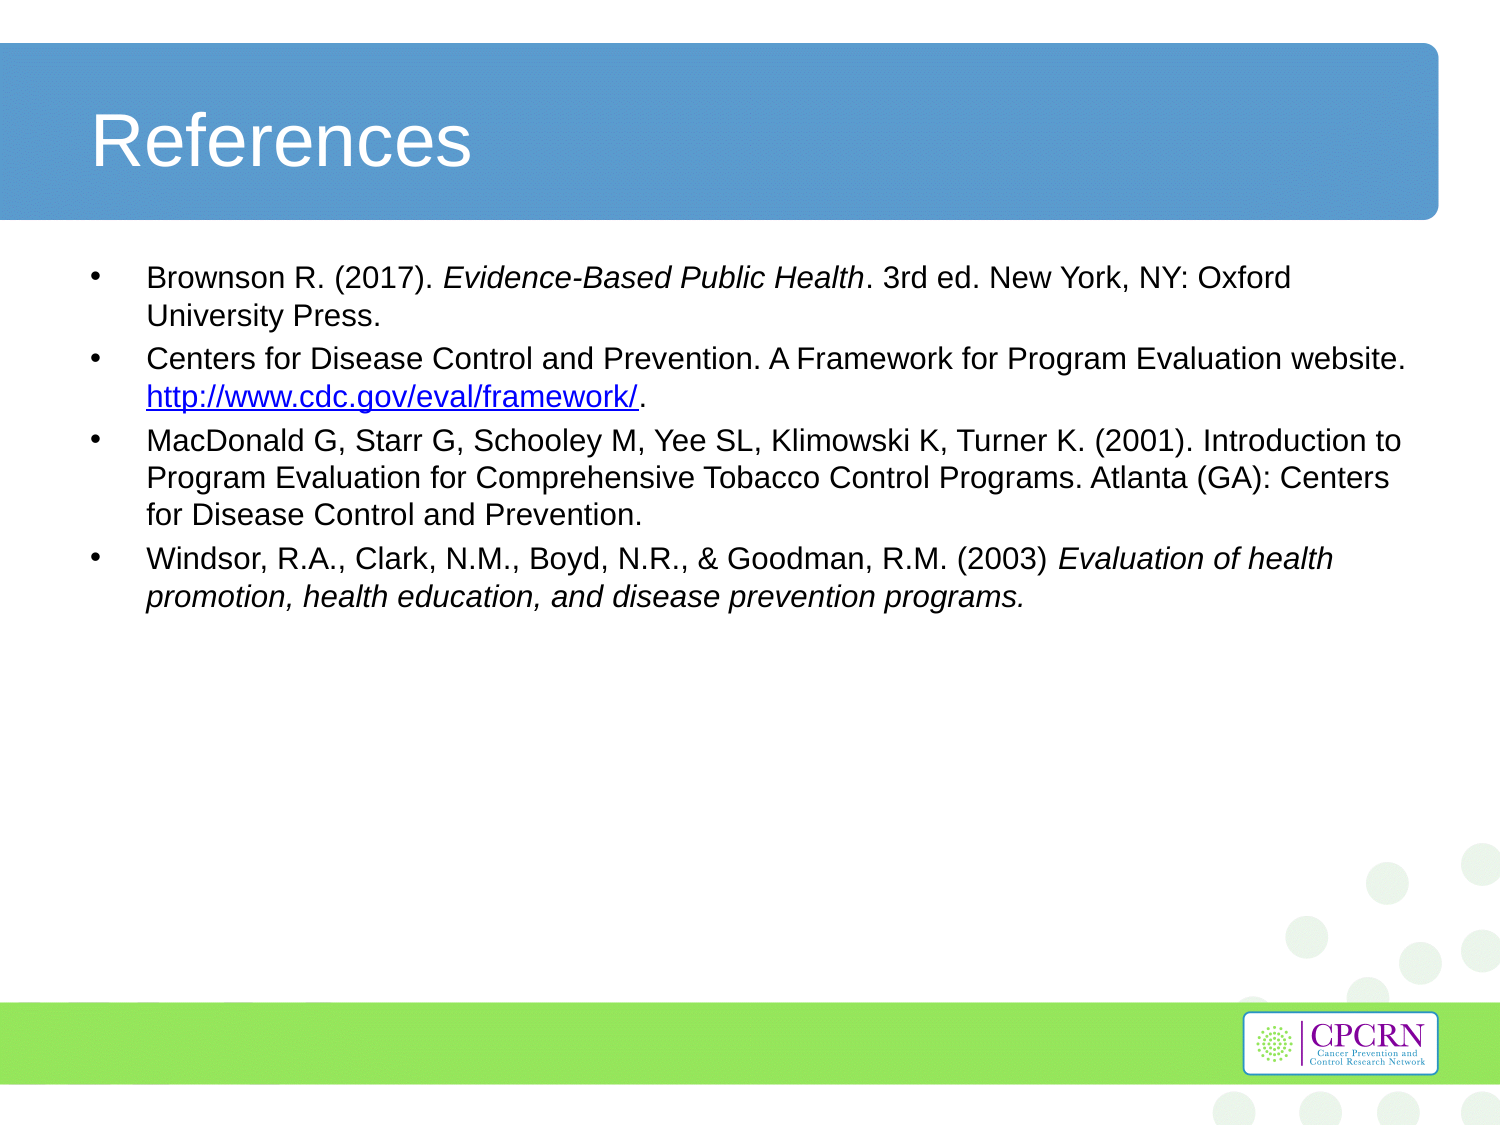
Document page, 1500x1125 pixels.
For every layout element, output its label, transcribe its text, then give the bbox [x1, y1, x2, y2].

list Brownson R. (2017). Evidence-Based Public Health. 3rd ed. New York, NY: Oxford University Press. Centers for Disease Control and Prevention. A Framework for Program Evaluation website. http://www.cdc.gov/eval/framework/. MacDonald G, Starr G, Schooley M, Yee SL, Klimowski K, Turner K. (2001). Introduction to Program Evaluation for Comprehensive Tobacco Control Programs. Atlanta (GA): Centers for Disease Control and Prevention. Windsor, R.A., Clark, N.M., Boyd, N.R., & Goodman, R.M. (2003) Evaluation of health promotion, health education, and disease prevention programs. [75, 249, 1438, 1000]
picture [0, 0, 1500, 1125]
title References [75, 43, 1500, 231]
